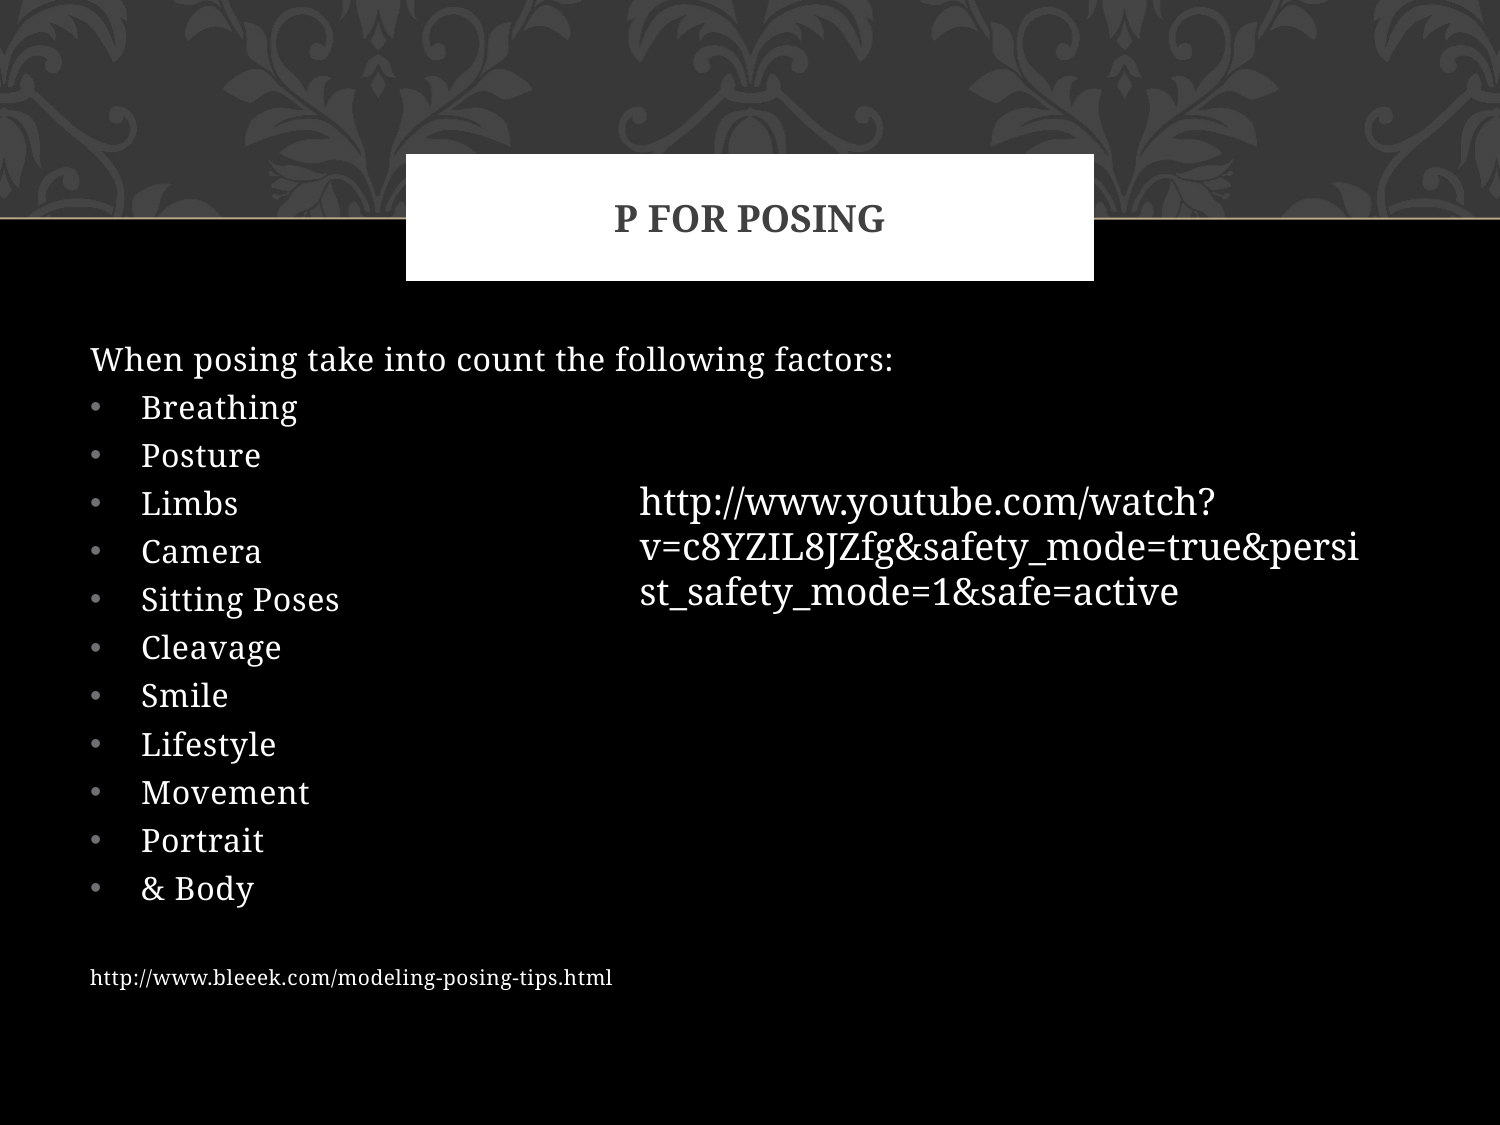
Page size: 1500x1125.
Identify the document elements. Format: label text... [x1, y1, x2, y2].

title P for posing [406, 154, 1094, 281]
list When posing take into count the following factors: Breathing Posture Limbs Camera Sitting Poses Cleavage Smile Lifestyle Movement Portrait & Body http://www.bleeek.com/modeling-posing-tips.html [75, 331, 1425, 1000]
text_box http://www.youtube.com/watch?v=c8YZIL8JZfg&safety_mode=true&persist_safety_mode=1&safe=active [624, 470, 1388, 621]
